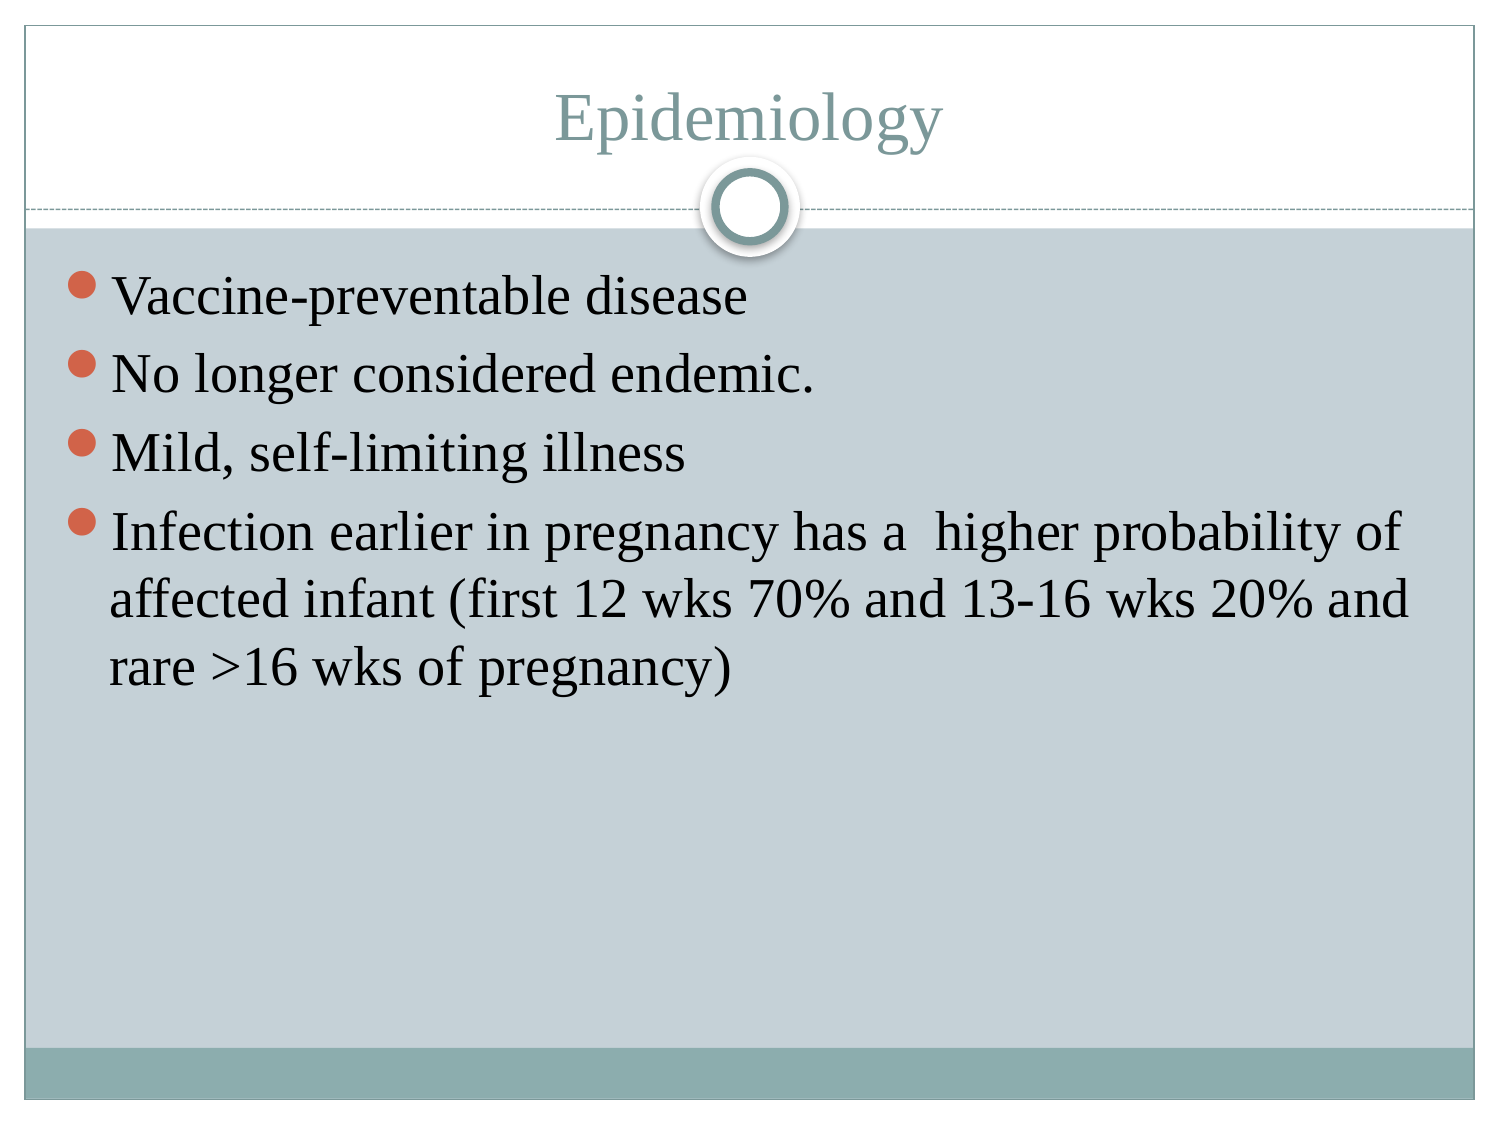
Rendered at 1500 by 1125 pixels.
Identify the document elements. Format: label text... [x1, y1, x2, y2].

title Epidemiology [49, 37, 1450, 162]
list Vaccine-preventable disease No longer considered endemic. Mild, self-limiting illness Infection earlier in pregnancy has a higher probability of affected infant (first 12 wks 70% and 13-16 wks 20% and rare >16 wks of pregnancy) [49, 250, 1445, 1001]
